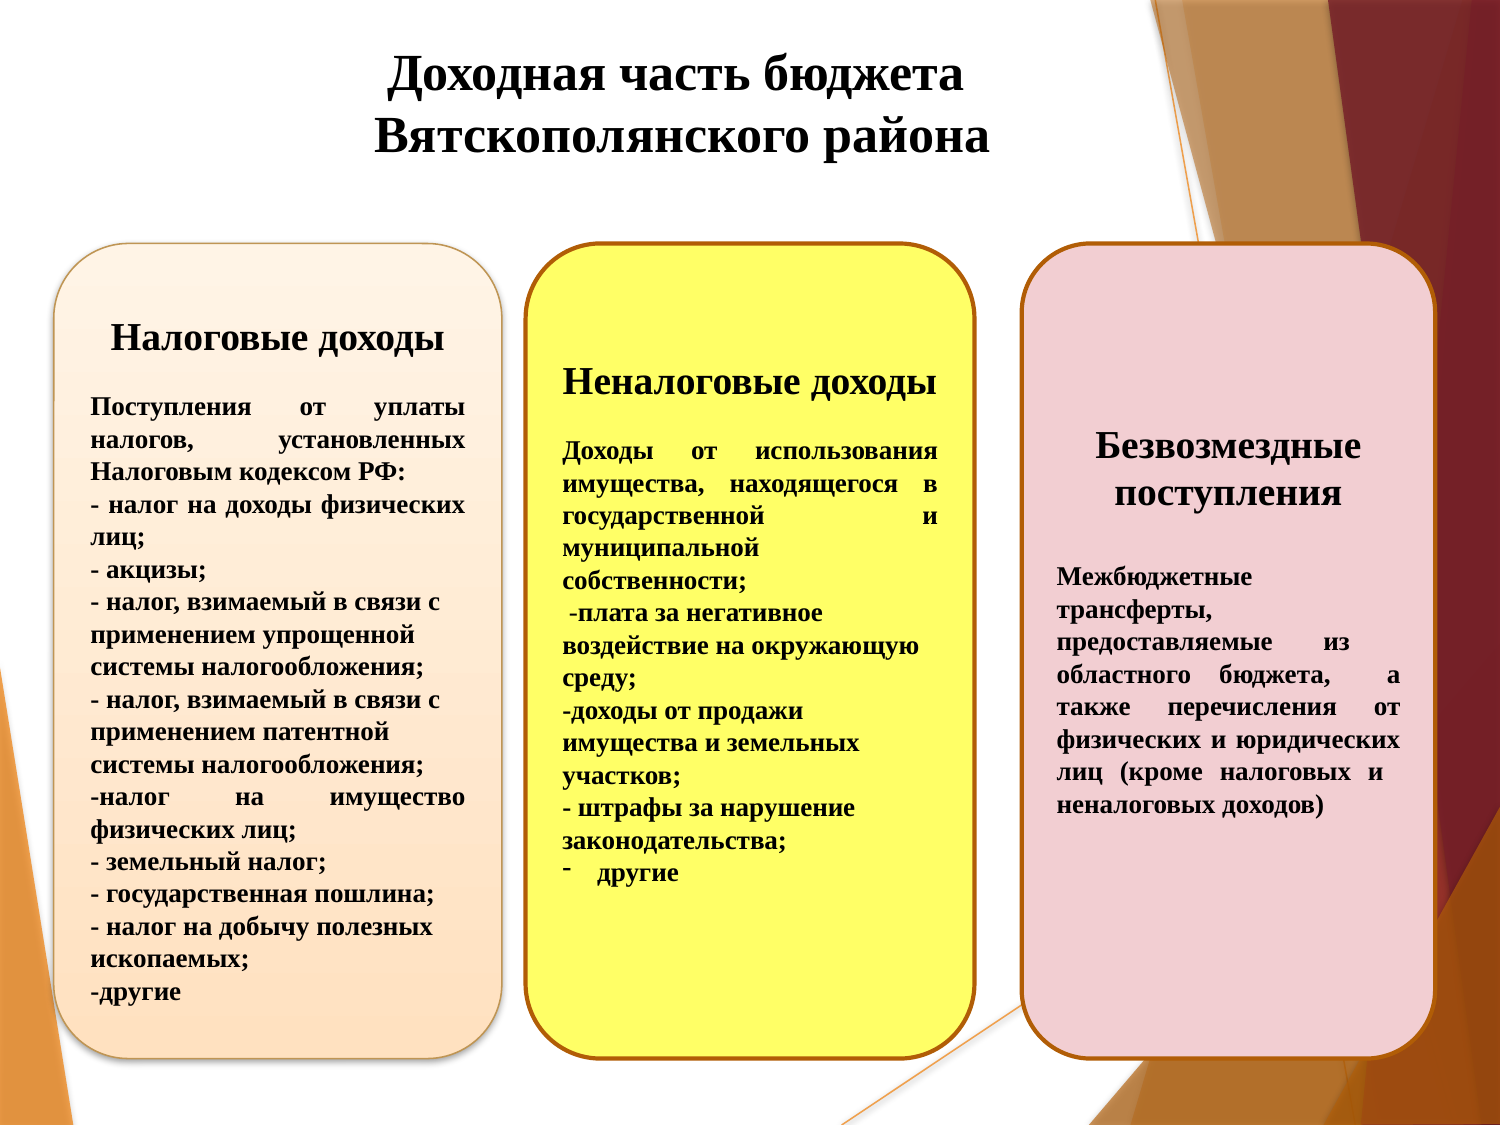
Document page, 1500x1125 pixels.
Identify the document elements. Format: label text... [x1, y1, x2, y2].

text_box Налоговые доходы Поступления от уплаты налогов, установленных Налоговым кодексом РФ: - налог на доходы физических лиц; - акцизы; - налог, взимаемый в связи с применением упрощенной системы налогообложения; - налог, взимаемый в связи с применением патентной системы налогообложения; -налог на имущество физических лиц; - земельный налог; - государственная пошлина; - налог на добычу полезных ископаемых; -другие [52, 242, 503, 1060]
title Доходная часть бюджета Вятскополянского района [112, 30, 1241, 201]
text_box Неналоговые доходы Доходы от использования имущества, находящегося в государственной и муниципальной собственности; -плата за негативное воздействие на окружающую среду; -доходы от продажи имущества и земельных участков; - штрафы за нарушение законодательства; другие [523, 241, 977, 1061]
text_box Безвозмездные поступления Межбюджетные трансферты, предоставляемые из областного бюджета, а также перечисления от физических и юридических лиц (кроме налоговых и неналоговых доходов) [1019, 241, 1438, 1061]
